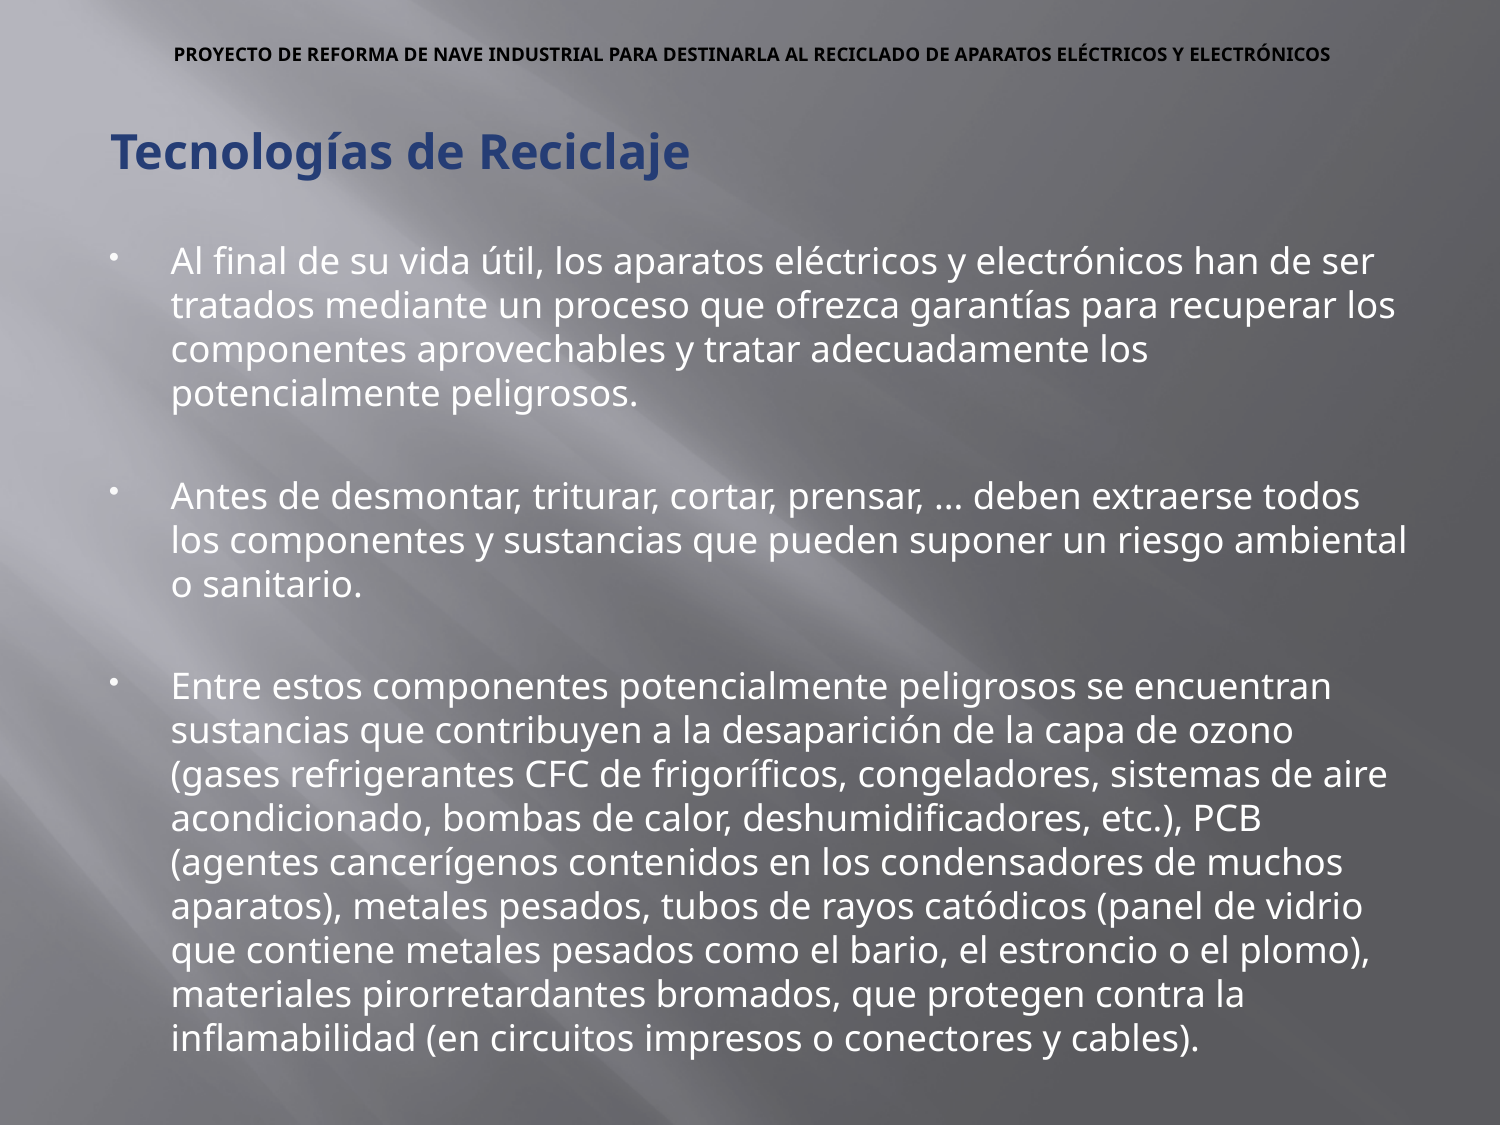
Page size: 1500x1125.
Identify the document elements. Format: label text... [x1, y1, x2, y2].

title PROYECTO DE REFORMA DE NAVE INDUSTRIAL PARA DESTINARLA AL RECICLADO DE APARATOS ELÉCTRICOS Y ELECTRÓNICOS [76, 30, 1427, 76]
list Tecnologías de Reciclaje Al final de su vida útil, los aparatos eléctricos y electrónicos han de ser tratados mediante un proceso que ofrezca garantías para recuperar los componentes aprovechables y tratar adecuadamente los potencialmente peligrosos. Antes de desmontar, triturar, cortar, prensar, ... deben extraerse todos los componentes y sustancias que pueden suponer un riesgo ambiental o sanitario. Entre estos componentes potencialmente peligrosos se encuentran sustancias que contribuyen a la desaparición de la capa de ozono (gases refrigerantes CFC de frigoríficos, congeladores, sistemas de aire acondicionado, bombas de calor, deshumidificadores, etc.), PCB (agentes cancerígenos contenidos en los condensadores de muchos aparatos), metales pesados, tubos de rayos catódicos (panel de vidrio que contiene metales pesados como el bario, el estroncio o el plomo), materiales pirorretardantes bromados, que protegen contra la inflamabilidad (en circuitos impresos o conectores y cables). [75, 113, 1425, 1083]
